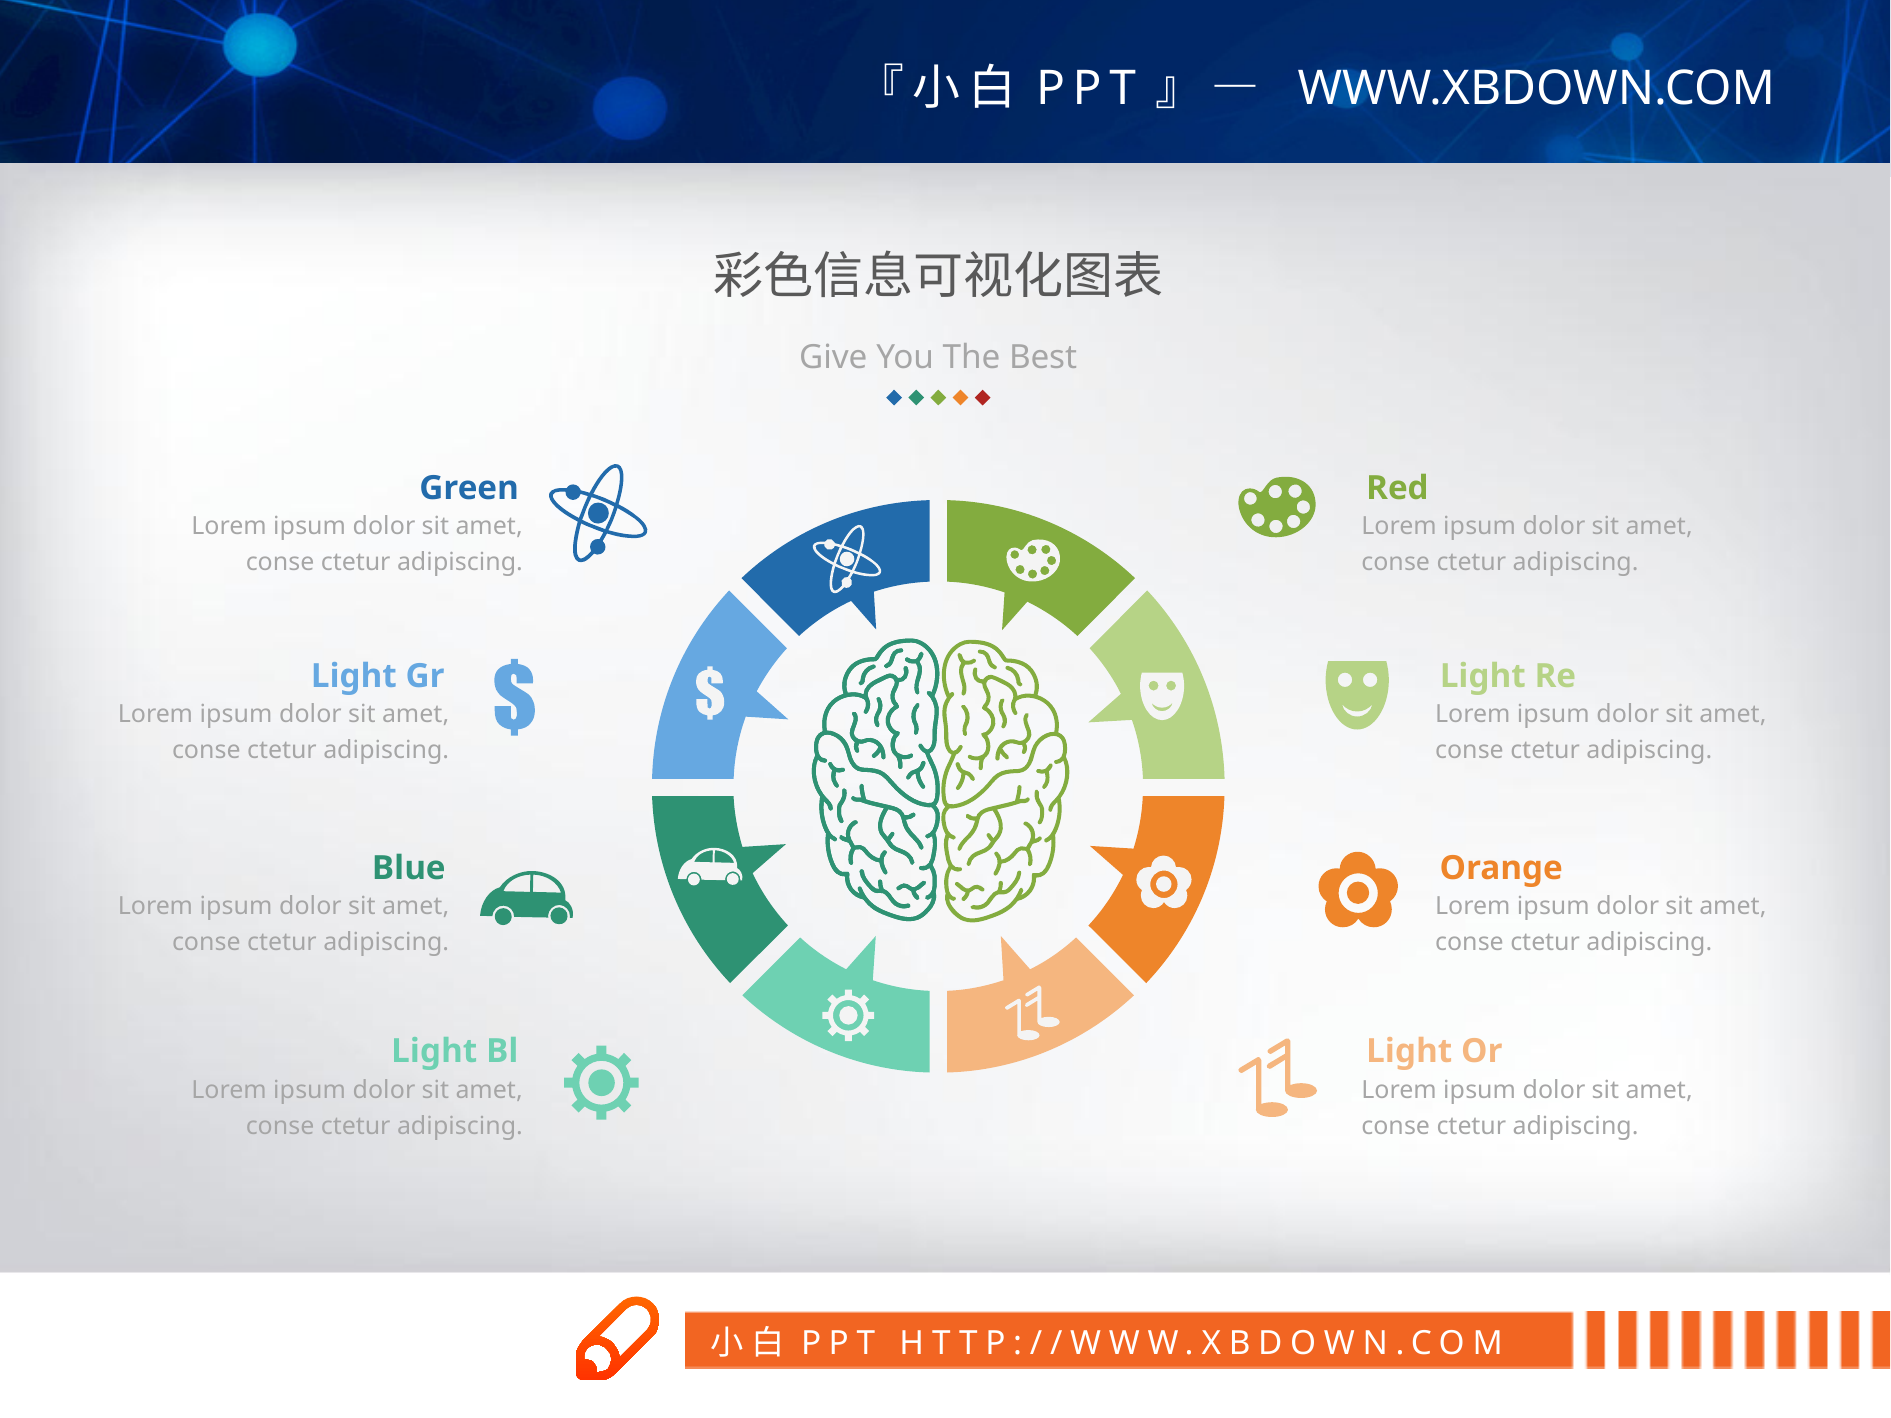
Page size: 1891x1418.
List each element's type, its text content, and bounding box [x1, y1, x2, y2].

text_box [696, 666, 725, 720]
text_box Red [1351, 450, 1445, 514]
text_box [494, 658, 535, 736]
text_box Green [403, 450, 534, 514]
text_box [1140, 672, 1185, 721]
picture [685, 1311, 1891, 1369]
text_box [1088, 796, 1225, 984]
text_box [1238, 476, 1316, 538]
text_box Light Or [1351, 1013, 1518, 1077]
text_box Orange [1424, 830, 1579, 894]
text_box Give You The Best [787, 329, 1089, 381]
text_box [827, 500, 930, 588]
text_box 彩色信息可视化图表 [701, 237, 1175, 310]
picture [0, 0, 1891, 1275]
text_box [852, 602, 877, 630]
text_box Blue [356, 830, 461, 894]
text_box Lorem ipsum dolor sit amet, conse ctetur adipiscing. [70, 878, 462, 962]
text_box Lorem ipsum dolor sit amet, conse ctetur adipiscing. [1350, 498, 1741, 582]
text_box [1004, 985, 1060, 1041]
text_box [1006, 539, 1060, 582]
text_box Lorem ipsum dolor sit amet, conse ctetur adipiscing. [70, 686, 462, 770]
text_box [1325, 661, 1389, 730]
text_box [563, 1045, 639, 1120]
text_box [1237, 1037, 1318, 1118]
text_box [1088, 590, 1225, 779]
text_box Lorem ipsum dolor sit amet, conse ctetur adipiscing. [1423, 878, 1815, 962]
text_box Lorem ipsum dolor sit amet, conse ctetur adipiscing. [144, 498, 535, 582]
text_box Lorem ipsum dolor sit amet, conse ctetur adipiscing. [1350, 1061, 1741, 1145]
text_box Light Gr [295, 638, 460, 702]
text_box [677, 847, 744, 886]
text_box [822, 989, 875, 1042]
text_box [1136, 855, 1192, 909]
text_box [1318, 851, 1398, 928]
text_box [742, 935, 930, 1073]
text_box [947, 935, 1134, 1073]
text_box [810, 523, 883, 594]
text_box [479, 870, 575, 926]
text_box Light Re [1424, 638, 1592, 702]
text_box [808, 637, 1073, 923]
text_box [741, 532, 849, 636]
text_box [652, 590, 789, 779]
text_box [546, 462, 649, 563]
text_box [947, 500, 1136, 636]
text_box Lorem ipsum dolor sit amet, conse ctetur adipiscing. [144, 1061, 535, 1145]
text_box Lorem ipsum dolor sit amet, conse ctetur adipiscing. [1423, 686, 1815, 770]
text_box [652, 796, 788, 984]
text_box Light Bl [375, 1013, 534, 1077]
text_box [885, 389, 991, 406]
